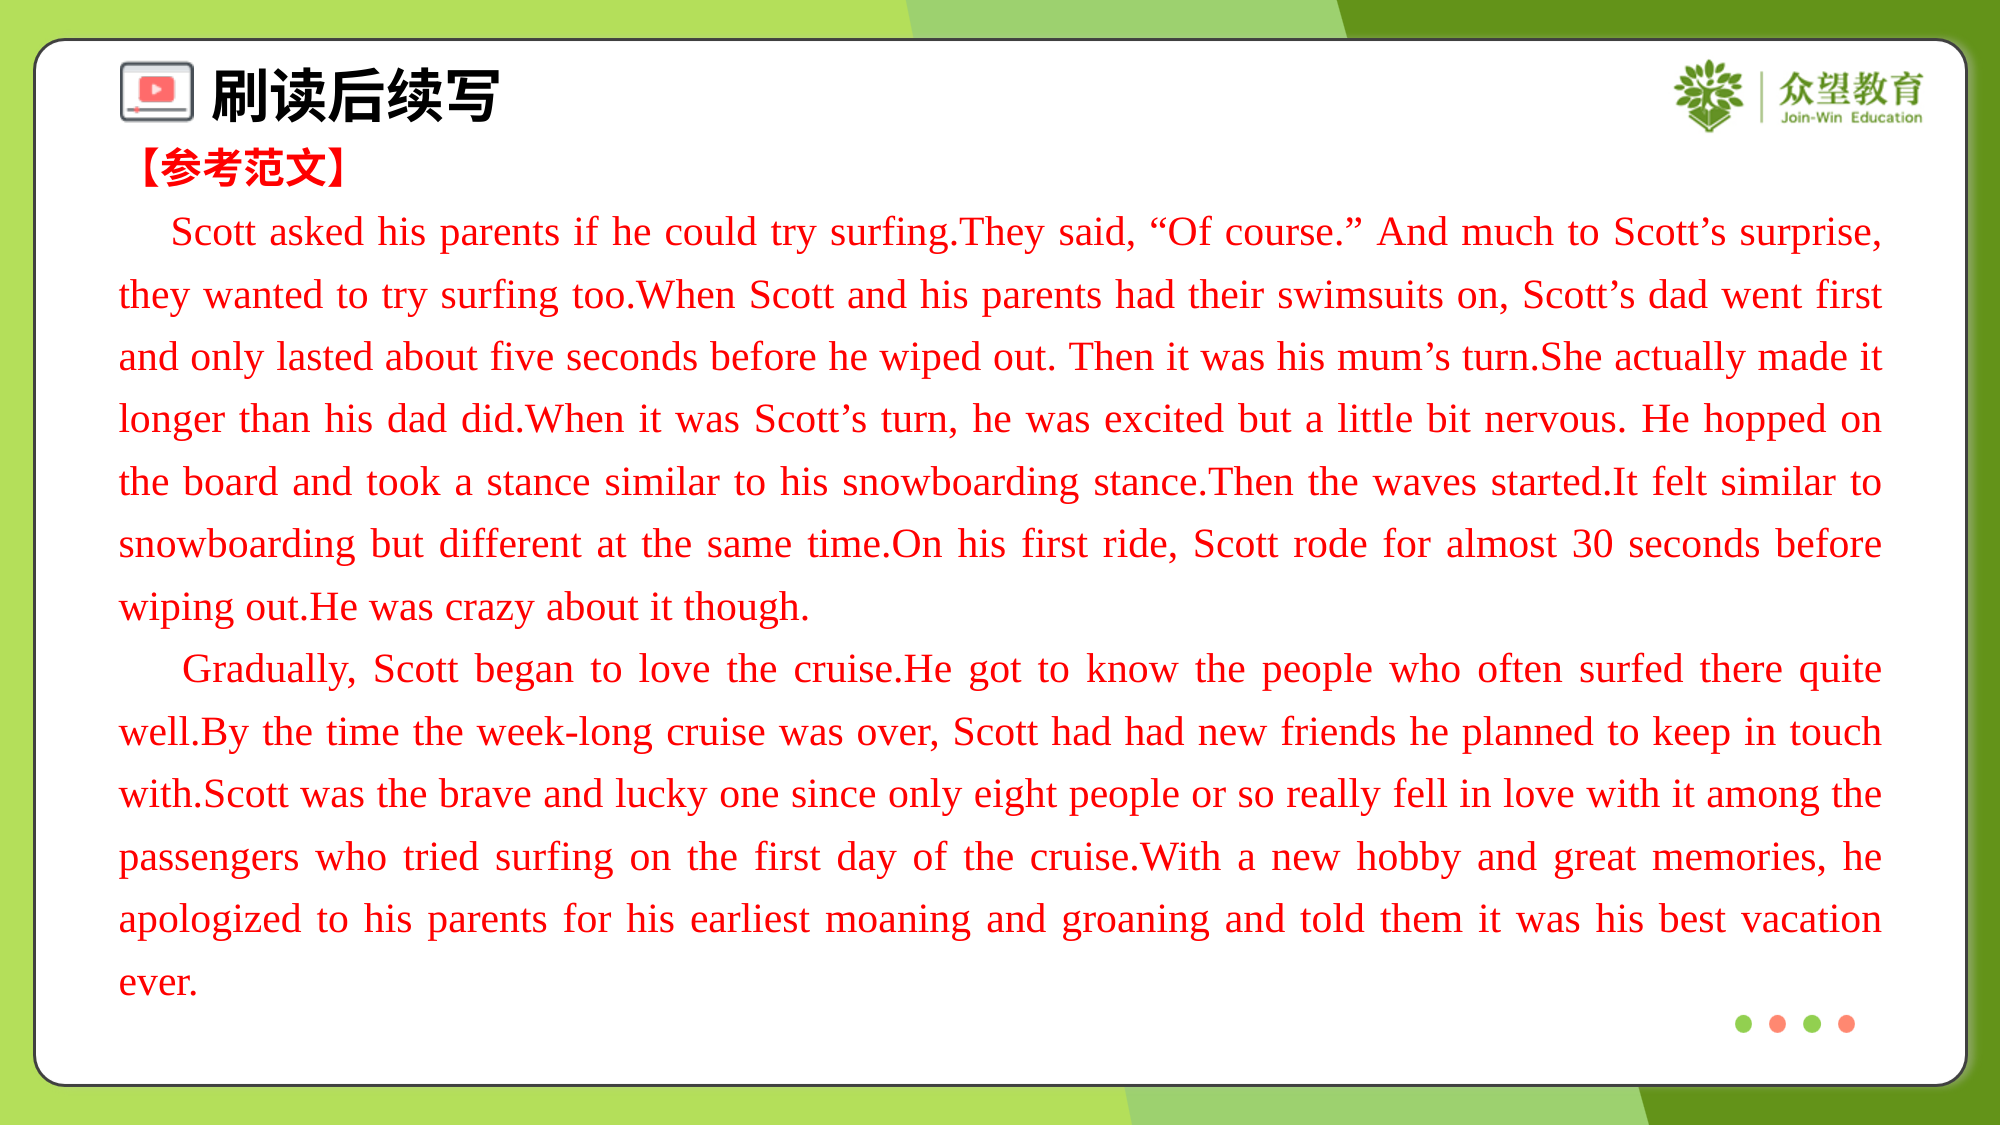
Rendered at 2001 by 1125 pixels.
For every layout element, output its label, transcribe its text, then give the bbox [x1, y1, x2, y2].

text_box 【参考范文】 Scott asked his parents if he could try surfing.They said, “Of course.” And much to Scott’s surprise, they wanted to try surfing too.When Scott and his parents had their swimsuits on, Scott’s dad went first and only lasted about five seconds before he wiped out. Then it was his mum’s turn.She actually made it longer than his dad did.When it was Scott’s turn, he was excited but a little bit nervous. He hopped on the board and took a stance similar to his snowboarding stance.Then the waves started.It felt similar to snowboarding but different at the same time.On his first ride, Scott rode for almost 30 seconds before wiping out.He was crazy about it though. Gradually, Scott began to love the cruise.He got to know the people who often surfed there quite well.By the time the week-long cruise was over, Scott had had new friends he planned to keep in touch with.Scott was the brave and lucky one since only eight people or so really fell in love with it among the passengers who tried surfing on the first day of the cruise.With a new hobby and great memories, he apologized to his parents for his earliest moaning and groaning and told them it was his best vacation ever. [118, 128, 1883, 1061]
picture [0, 0, 2000, 1125]
